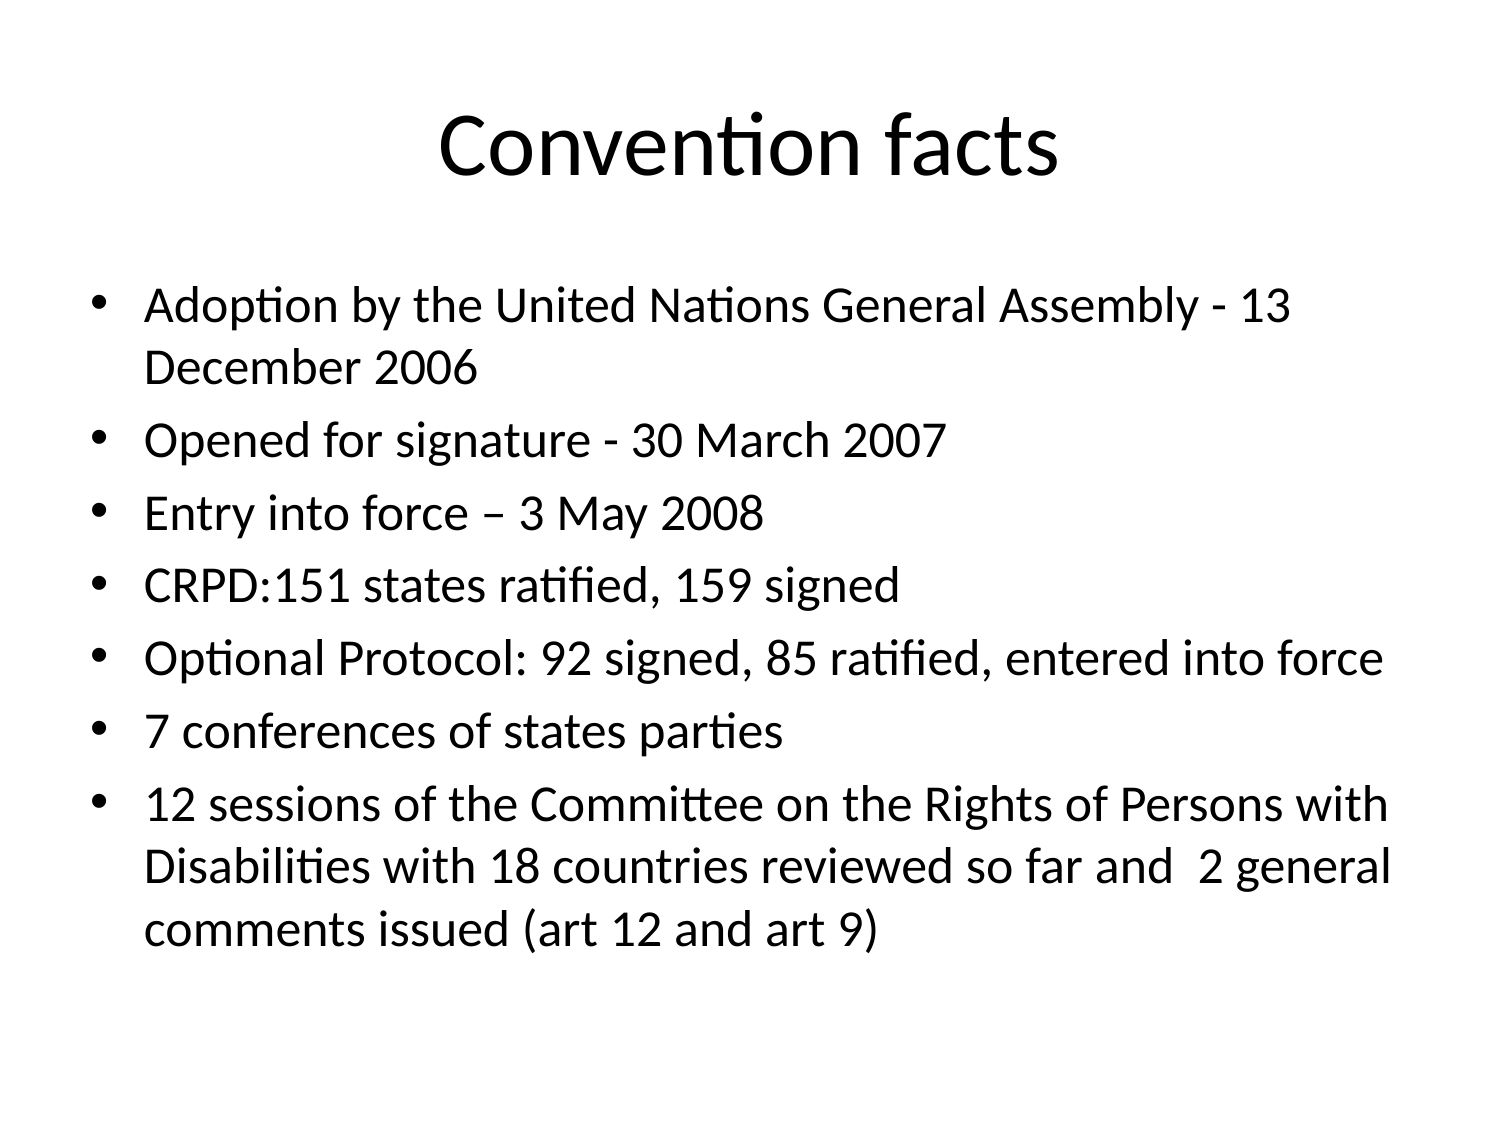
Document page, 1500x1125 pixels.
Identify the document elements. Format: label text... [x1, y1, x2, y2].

list Adoption by the United Nations General Assembly - 13 December 2006 Opened for signature - 30 March 2007 Entry into force – 3 May 2008 CRPD:151 states ratified, 159 signed Optional Protocol: 92 signed, 85 ratified, entered into force 7 conferences of states parties 12 sessions of the Committee on the Rights of Persons with Disabilities with 18 countries reviewed so far and 2 general comments issued (art 12 and art 9) [75, 262, 1425, 1005]
title Convention facts [75, 45, 1425, 233]
